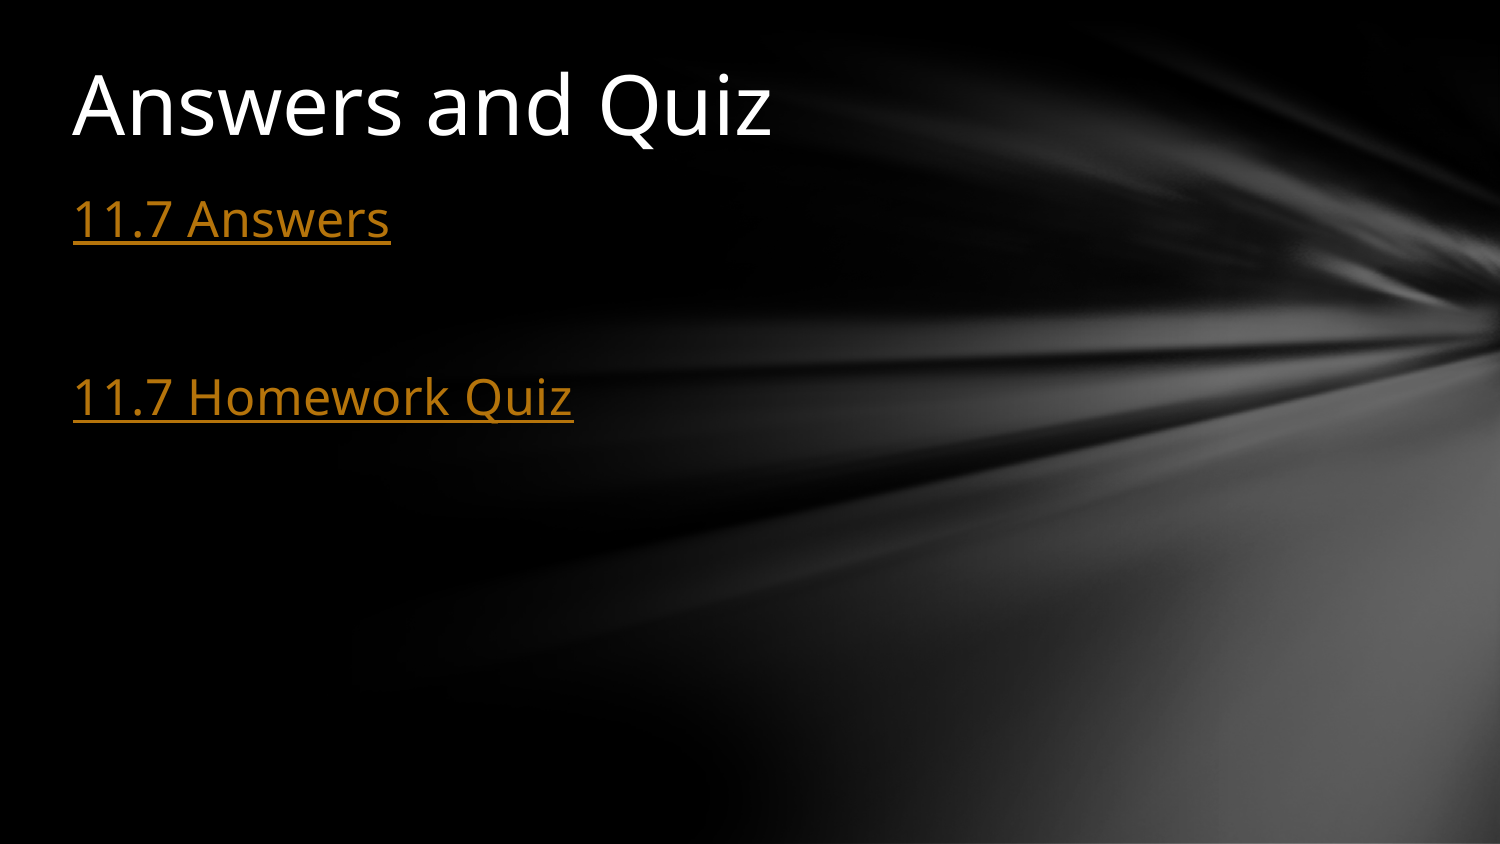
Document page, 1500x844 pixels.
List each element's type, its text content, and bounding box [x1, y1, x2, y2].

list 11.7 Answers 11.7 Homework Quiz [57, 180, 1450, 762]
title Answers and Quiz [57, 28, 1450, 160]
